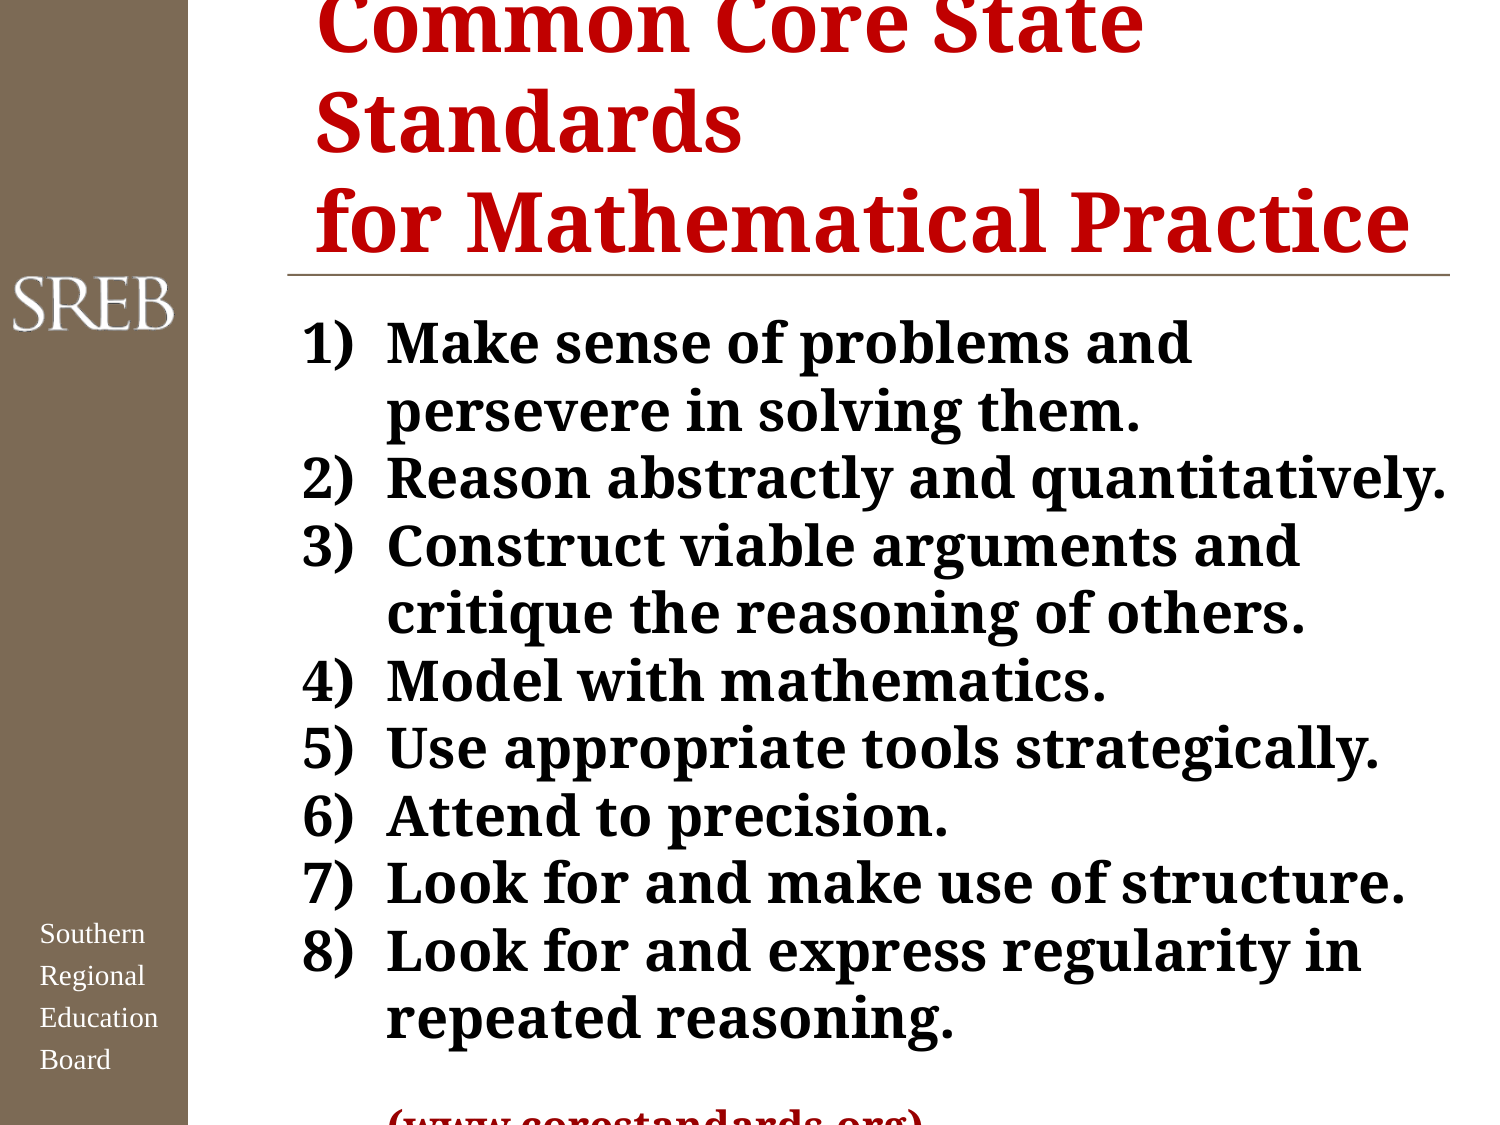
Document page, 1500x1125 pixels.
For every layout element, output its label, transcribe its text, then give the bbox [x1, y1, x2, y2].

picture [12, 274, 175, 332]
list Make sense of problems and persevere in solving them. Reason abstractly and quantitatively. Construct viable arguments and critique the reasoning of others. Model with mathematics. Use appropriate tools strategically. Attend to precision. Look for and make use of structure. Look for and express regularity in repeated reasoning. (www.corestandards.org) [287, 299, 1500, 1125]
title Common Core State Standards for Mathematical Practice [299, 24, 1500, 213]
